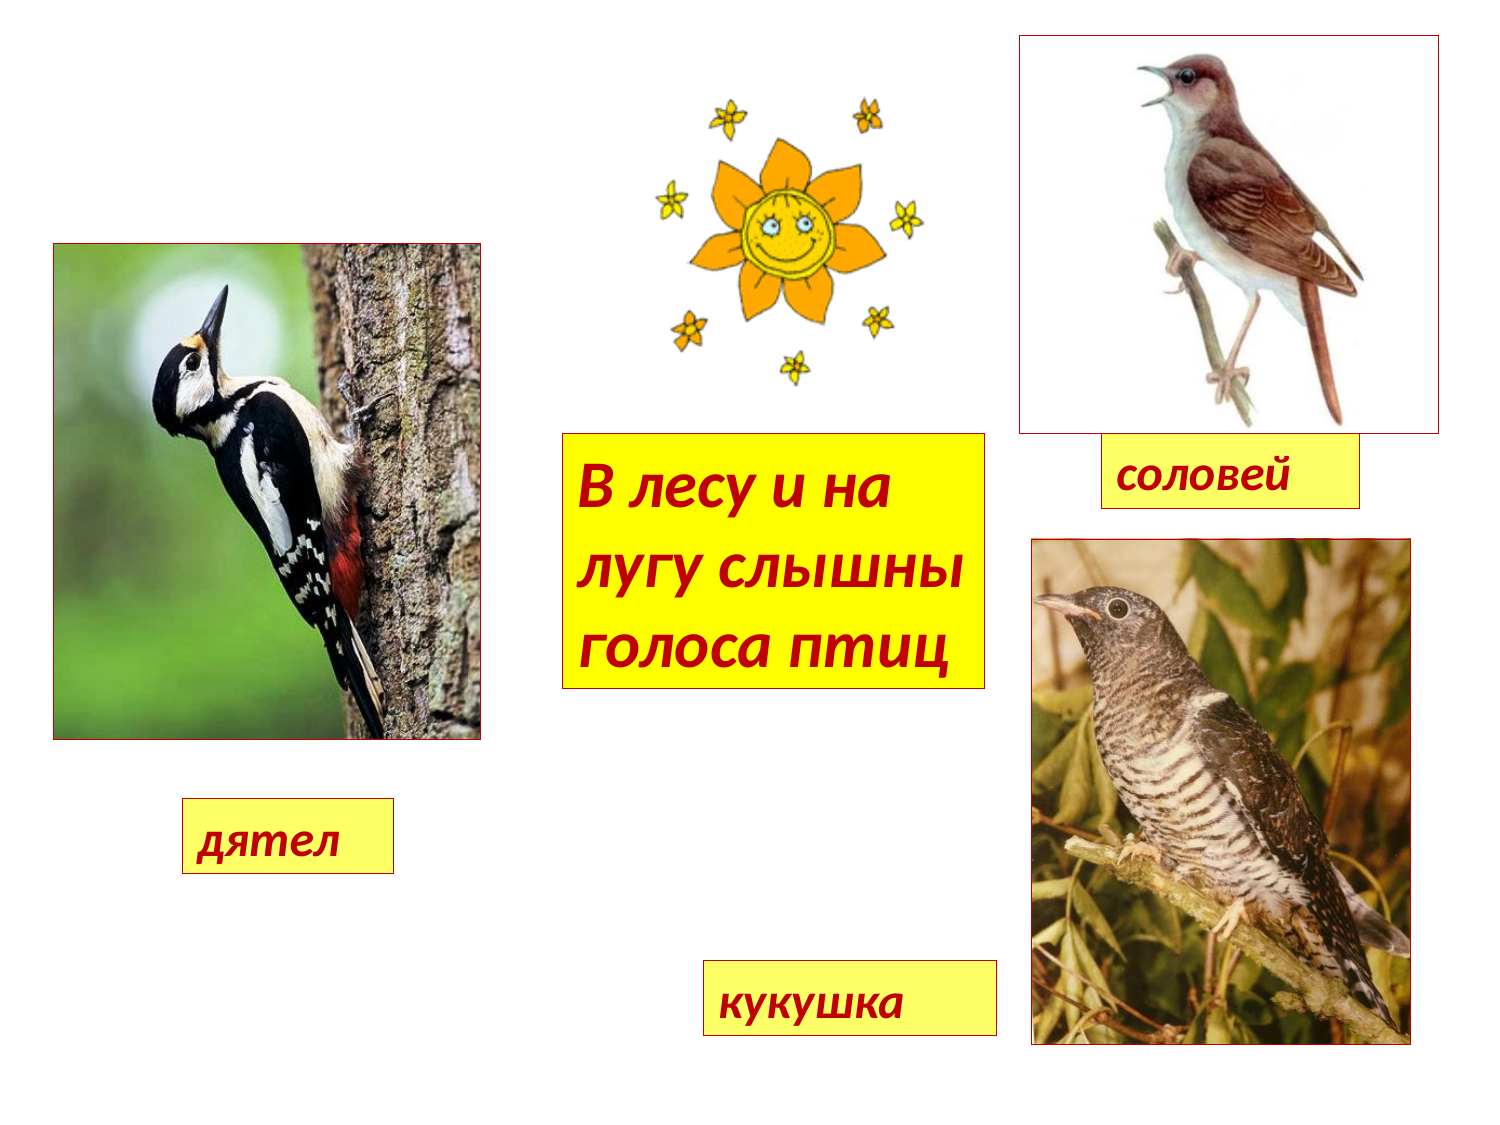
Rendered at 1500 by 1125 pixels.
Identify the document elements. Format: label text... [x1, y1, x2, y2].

text_box В лесу и на лугу слышны голоса птиц [562, 433, 985, 689]
text_box соловей [1101, 441, 1360, 509]
picture [1031, 538, 1411, 1045]
picture [52, 243, 481, 740]
picture [1019, 34, 1439, 434]
text_box дятел [182, 798, 394, 874]
text_box кукушка [703, 960, 997, 1036]
picture [632, 70, 952, 409]
